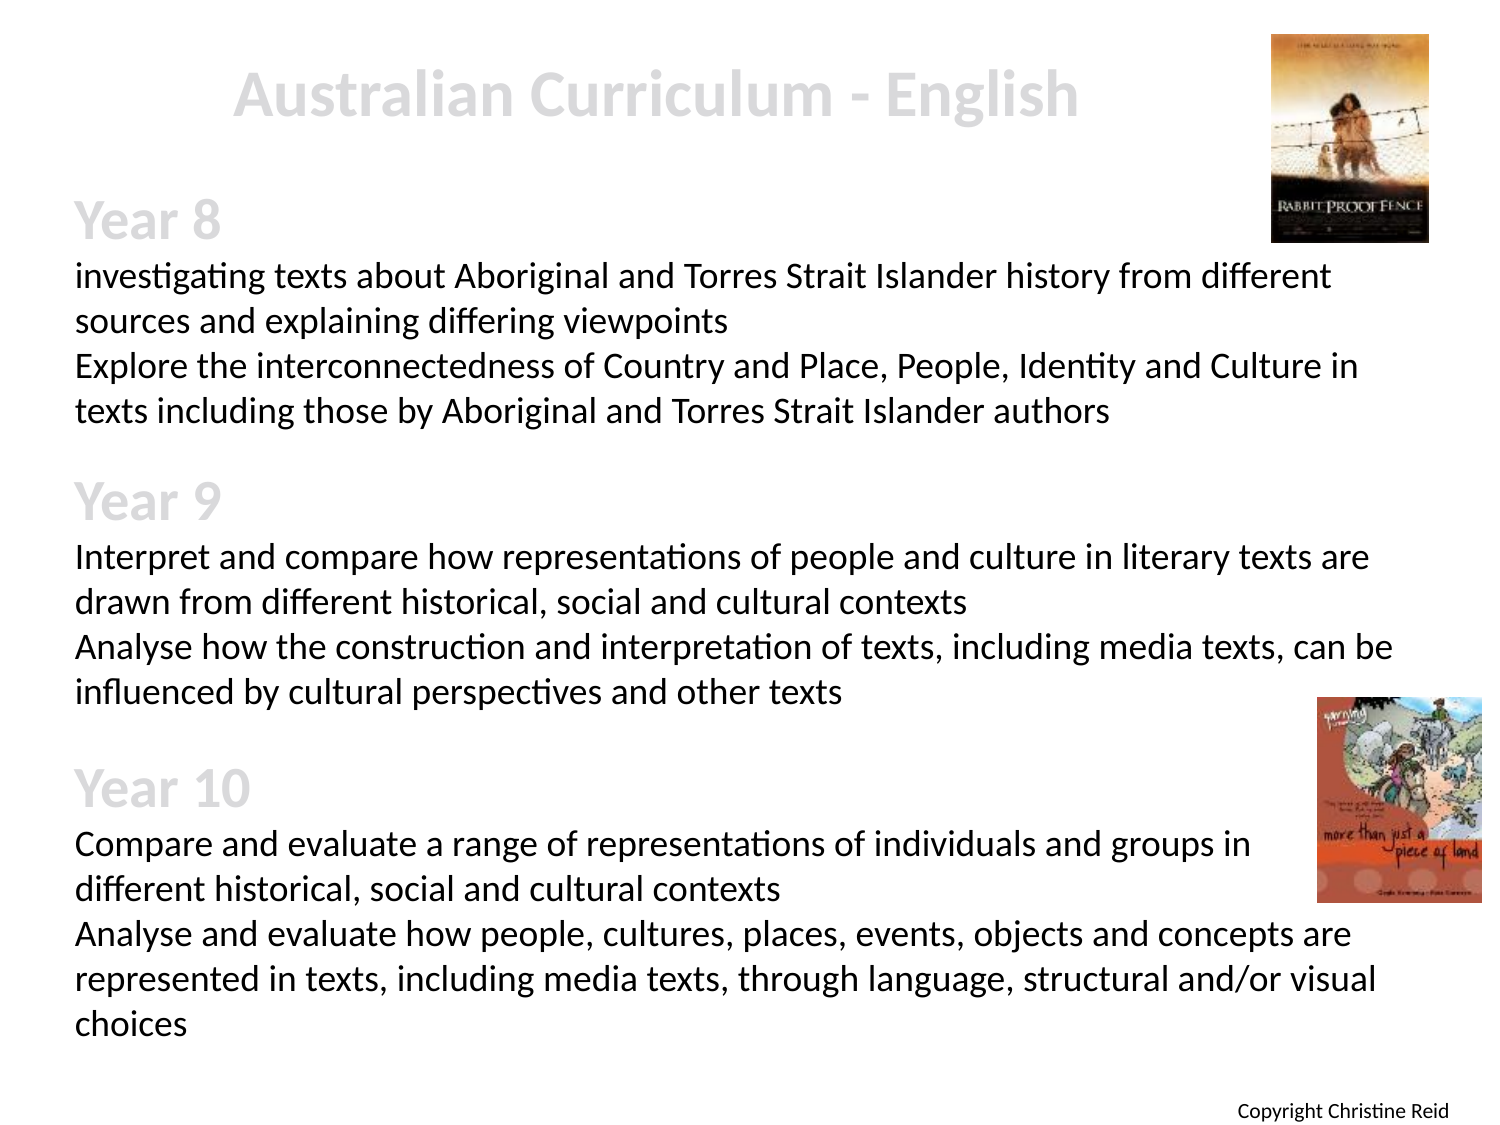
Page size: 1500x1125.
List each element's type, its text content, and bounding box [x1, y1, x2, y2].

text_box Year 8 investigating texts about Aboriginal and Torres Strait Islander history from different sources and explaining differing viewpoints Explore the interconnectedness of Country and Place, People, Identity and Culture in texts including those by Aboriginal and Torres Strait Islander authors [60, 173, 1431, 439]
text_box Year 10 Compare and evaluate a range of representations of individuals and groups in different historical, social and cultural contexts Analyse and evaluate how people, cultures, places, events, objects and concepts are represented in texts, including media texts, through language, structural and/or visual choices [60, 741, 1400, 1052]
picture [1271, 34, 1429, 243]
text_box Australian Curriculum - English [218, 42, 1258, 138]
text_box Copyright Christine Reid [1223, 1064, 1465, 1125]
text_box Year 9 Interpret and compare how representations of people and culture in literary texts are drawn from different historical, social and cultural contexts Analyse how the construction and interpretation of texts, including media texts, can be influenced by cultural perspectives and other texts [60, 454, 1454, 741]
picture [1316, 696, 1483, 904]
